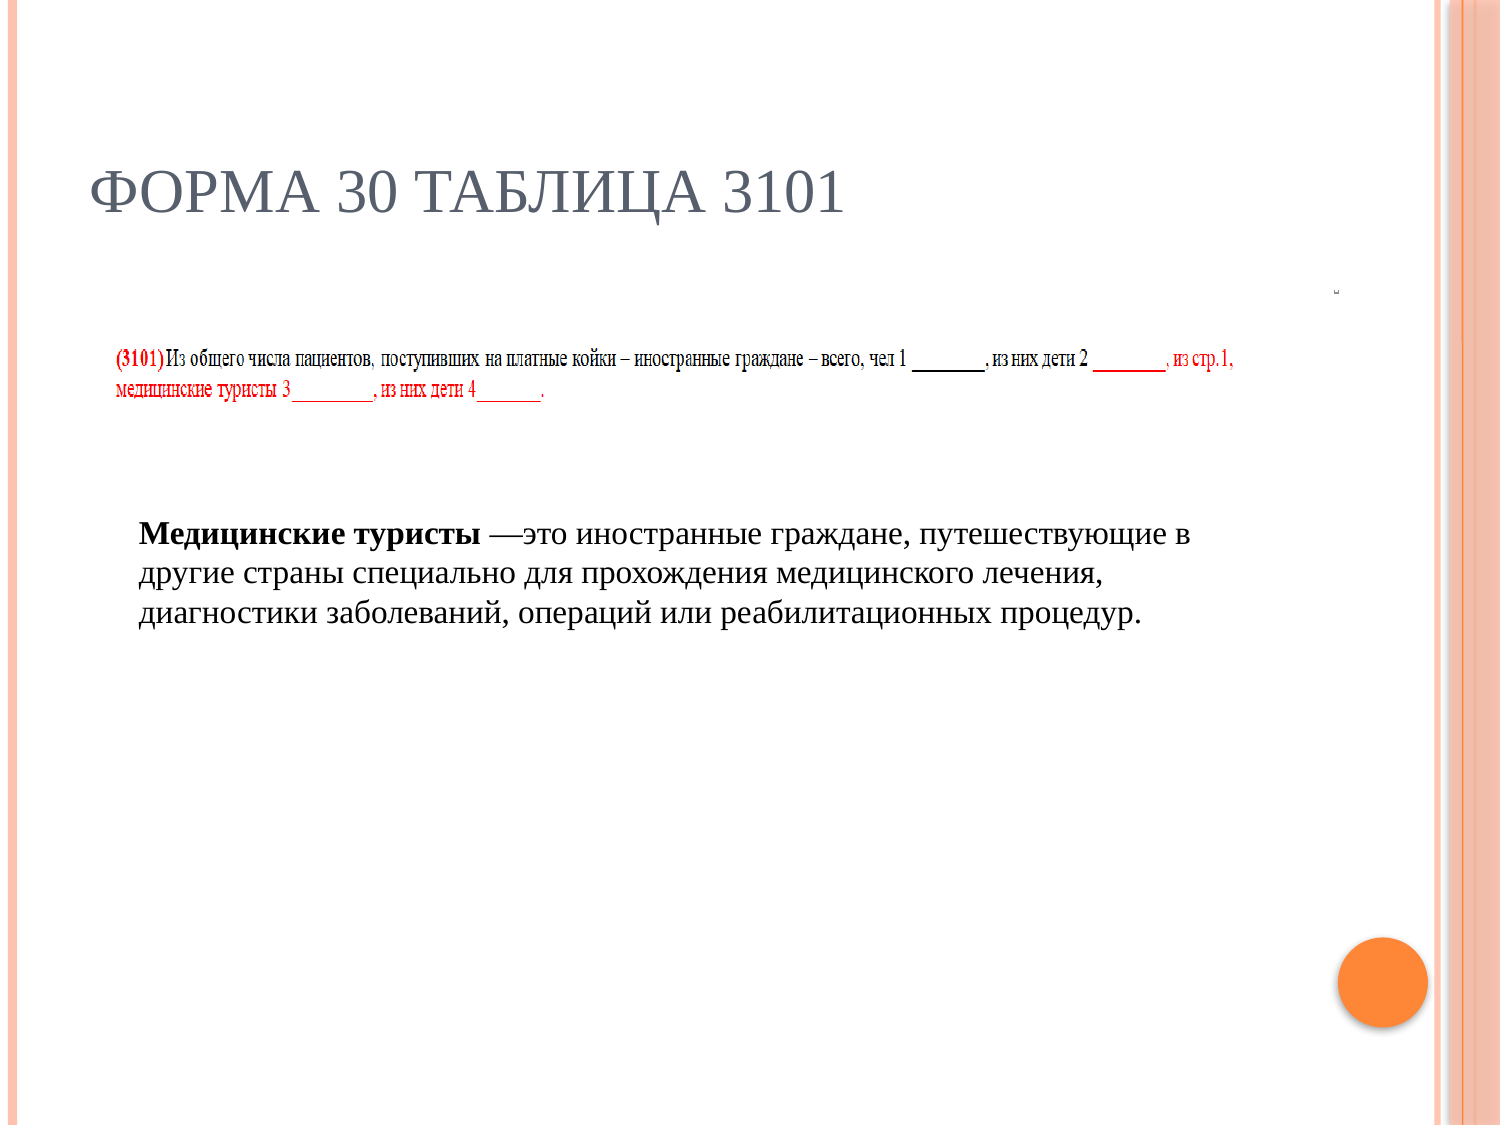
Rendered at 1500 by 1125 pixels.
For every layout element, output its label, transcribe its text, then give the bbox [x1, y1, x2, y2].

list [64, 290, 1377, 457]
text_box Медицинские туристы —это иностранные граждане, путешествующие в другие страны специально для прохождения медицинского лечения, диагностики заболеваний, операций или реабилитационных процедур. [123, 503, 1270, 638]
title Форма 30 Таблица 3101 [75, 45, 1300, 233]
